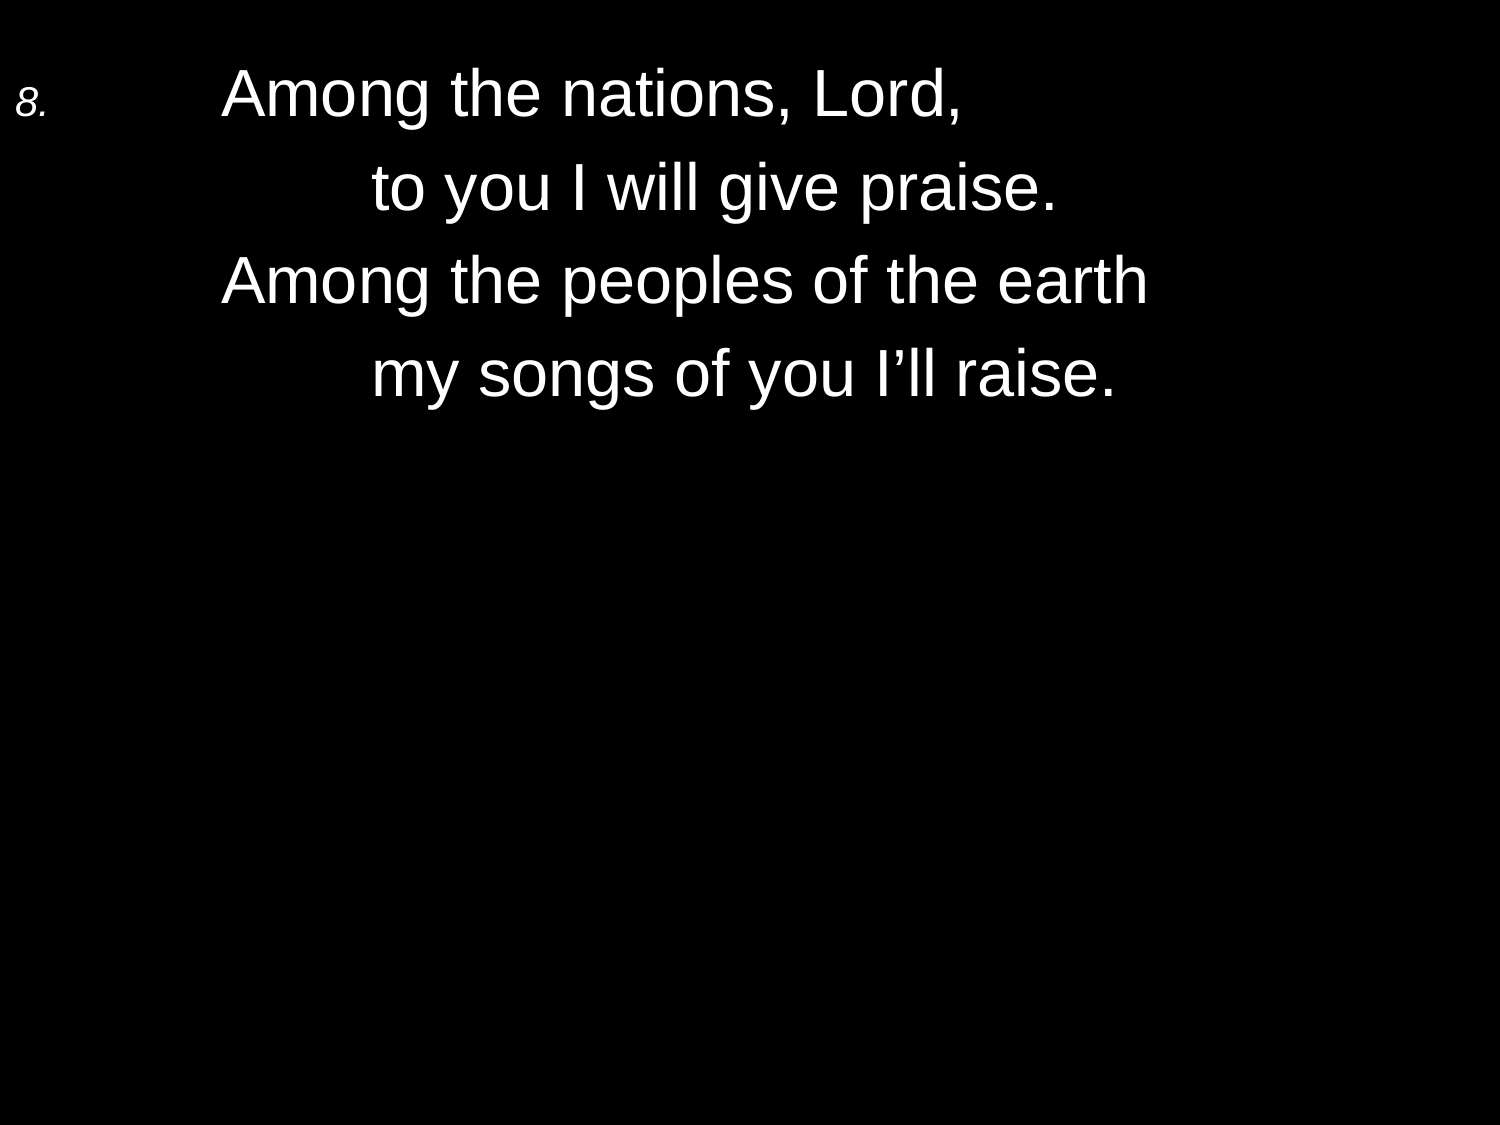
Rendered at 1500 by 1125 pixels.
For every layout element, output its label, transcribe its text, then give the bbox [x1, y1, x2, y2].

list 8. Among the nations, Lord, to you I will give praise. Among the peoples of the earth my songs of you I’ll raise. [0, 42, 1500, 1047]
